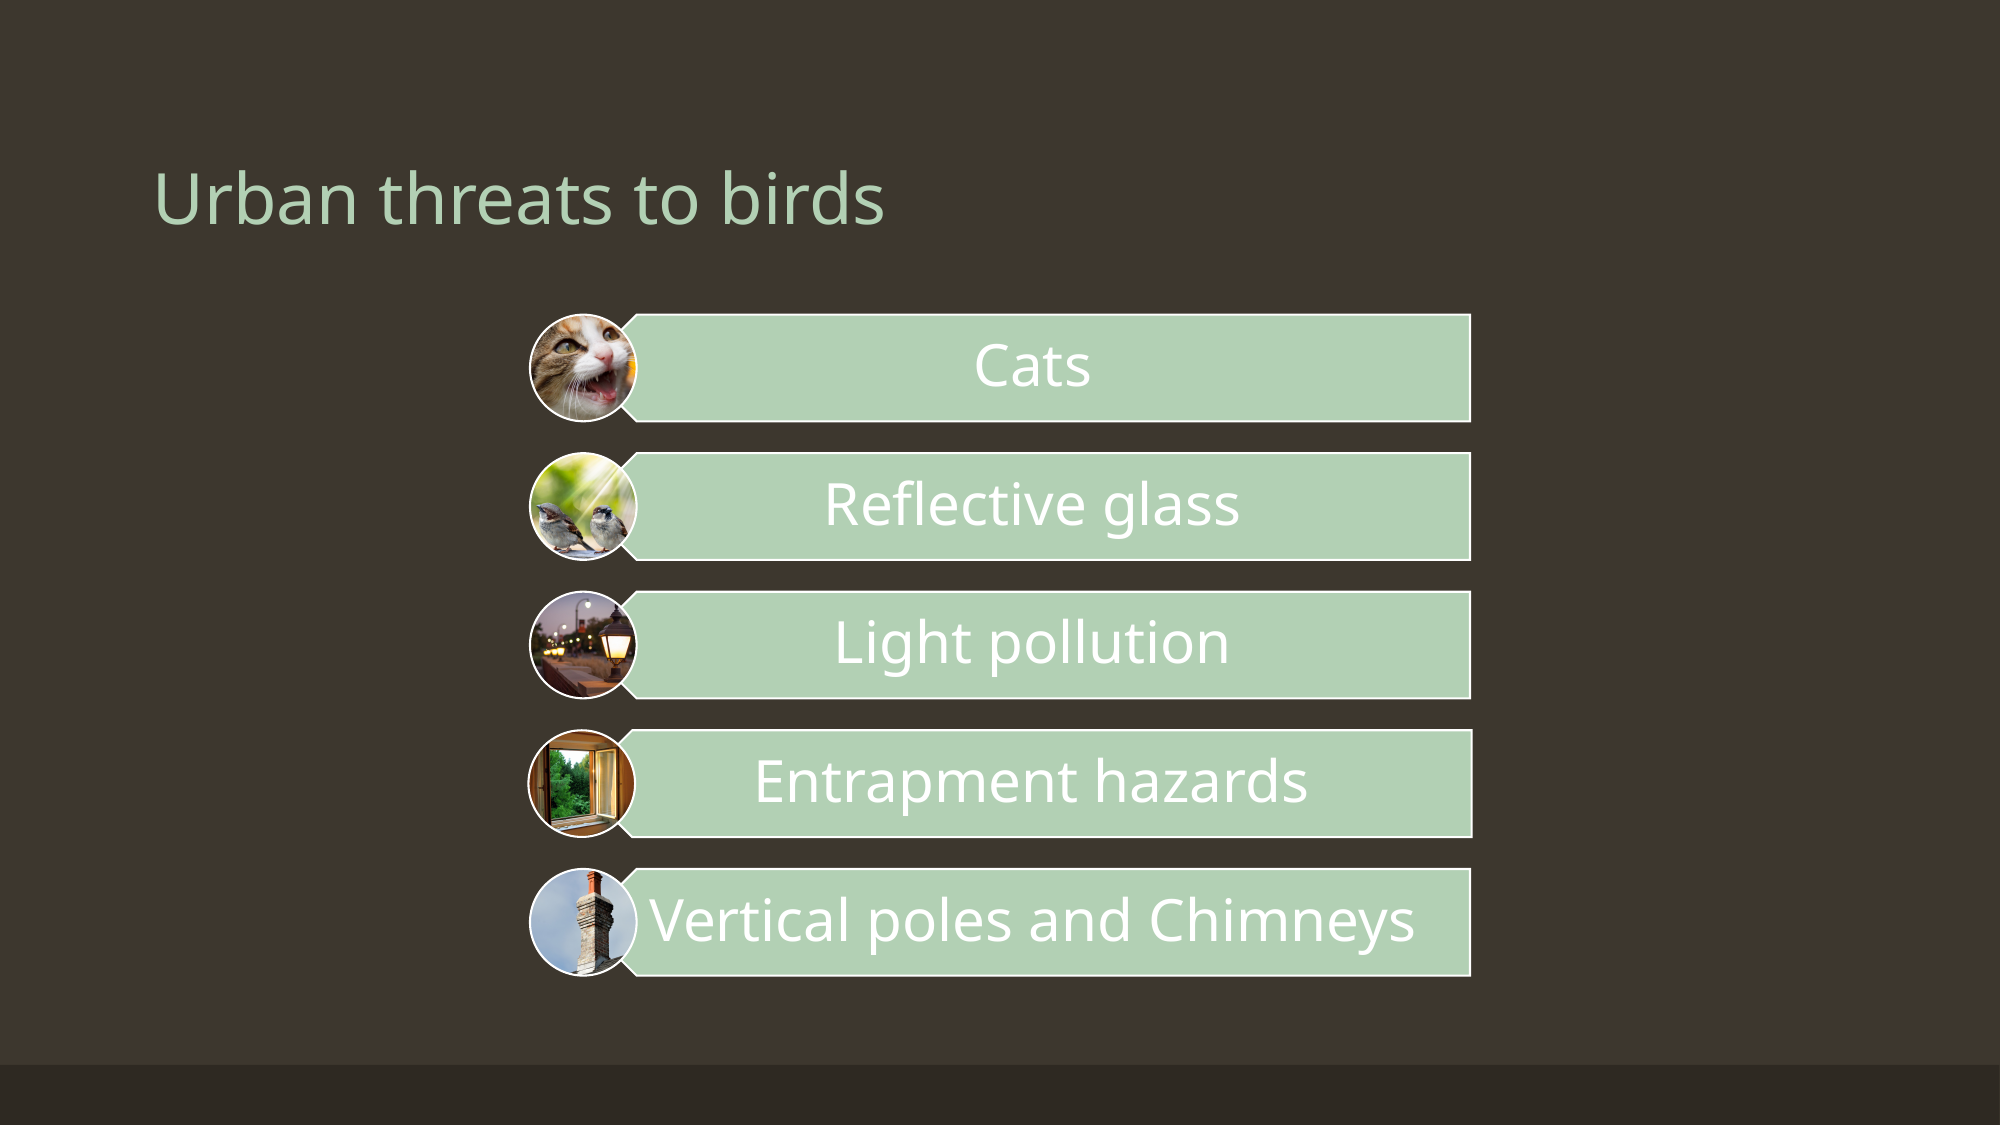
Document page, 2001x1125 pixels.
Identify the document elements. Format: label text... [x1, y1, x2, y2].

title Urban threats to birds [137, 59, 1863, 248]
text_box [333, 314, 1667, 976]
